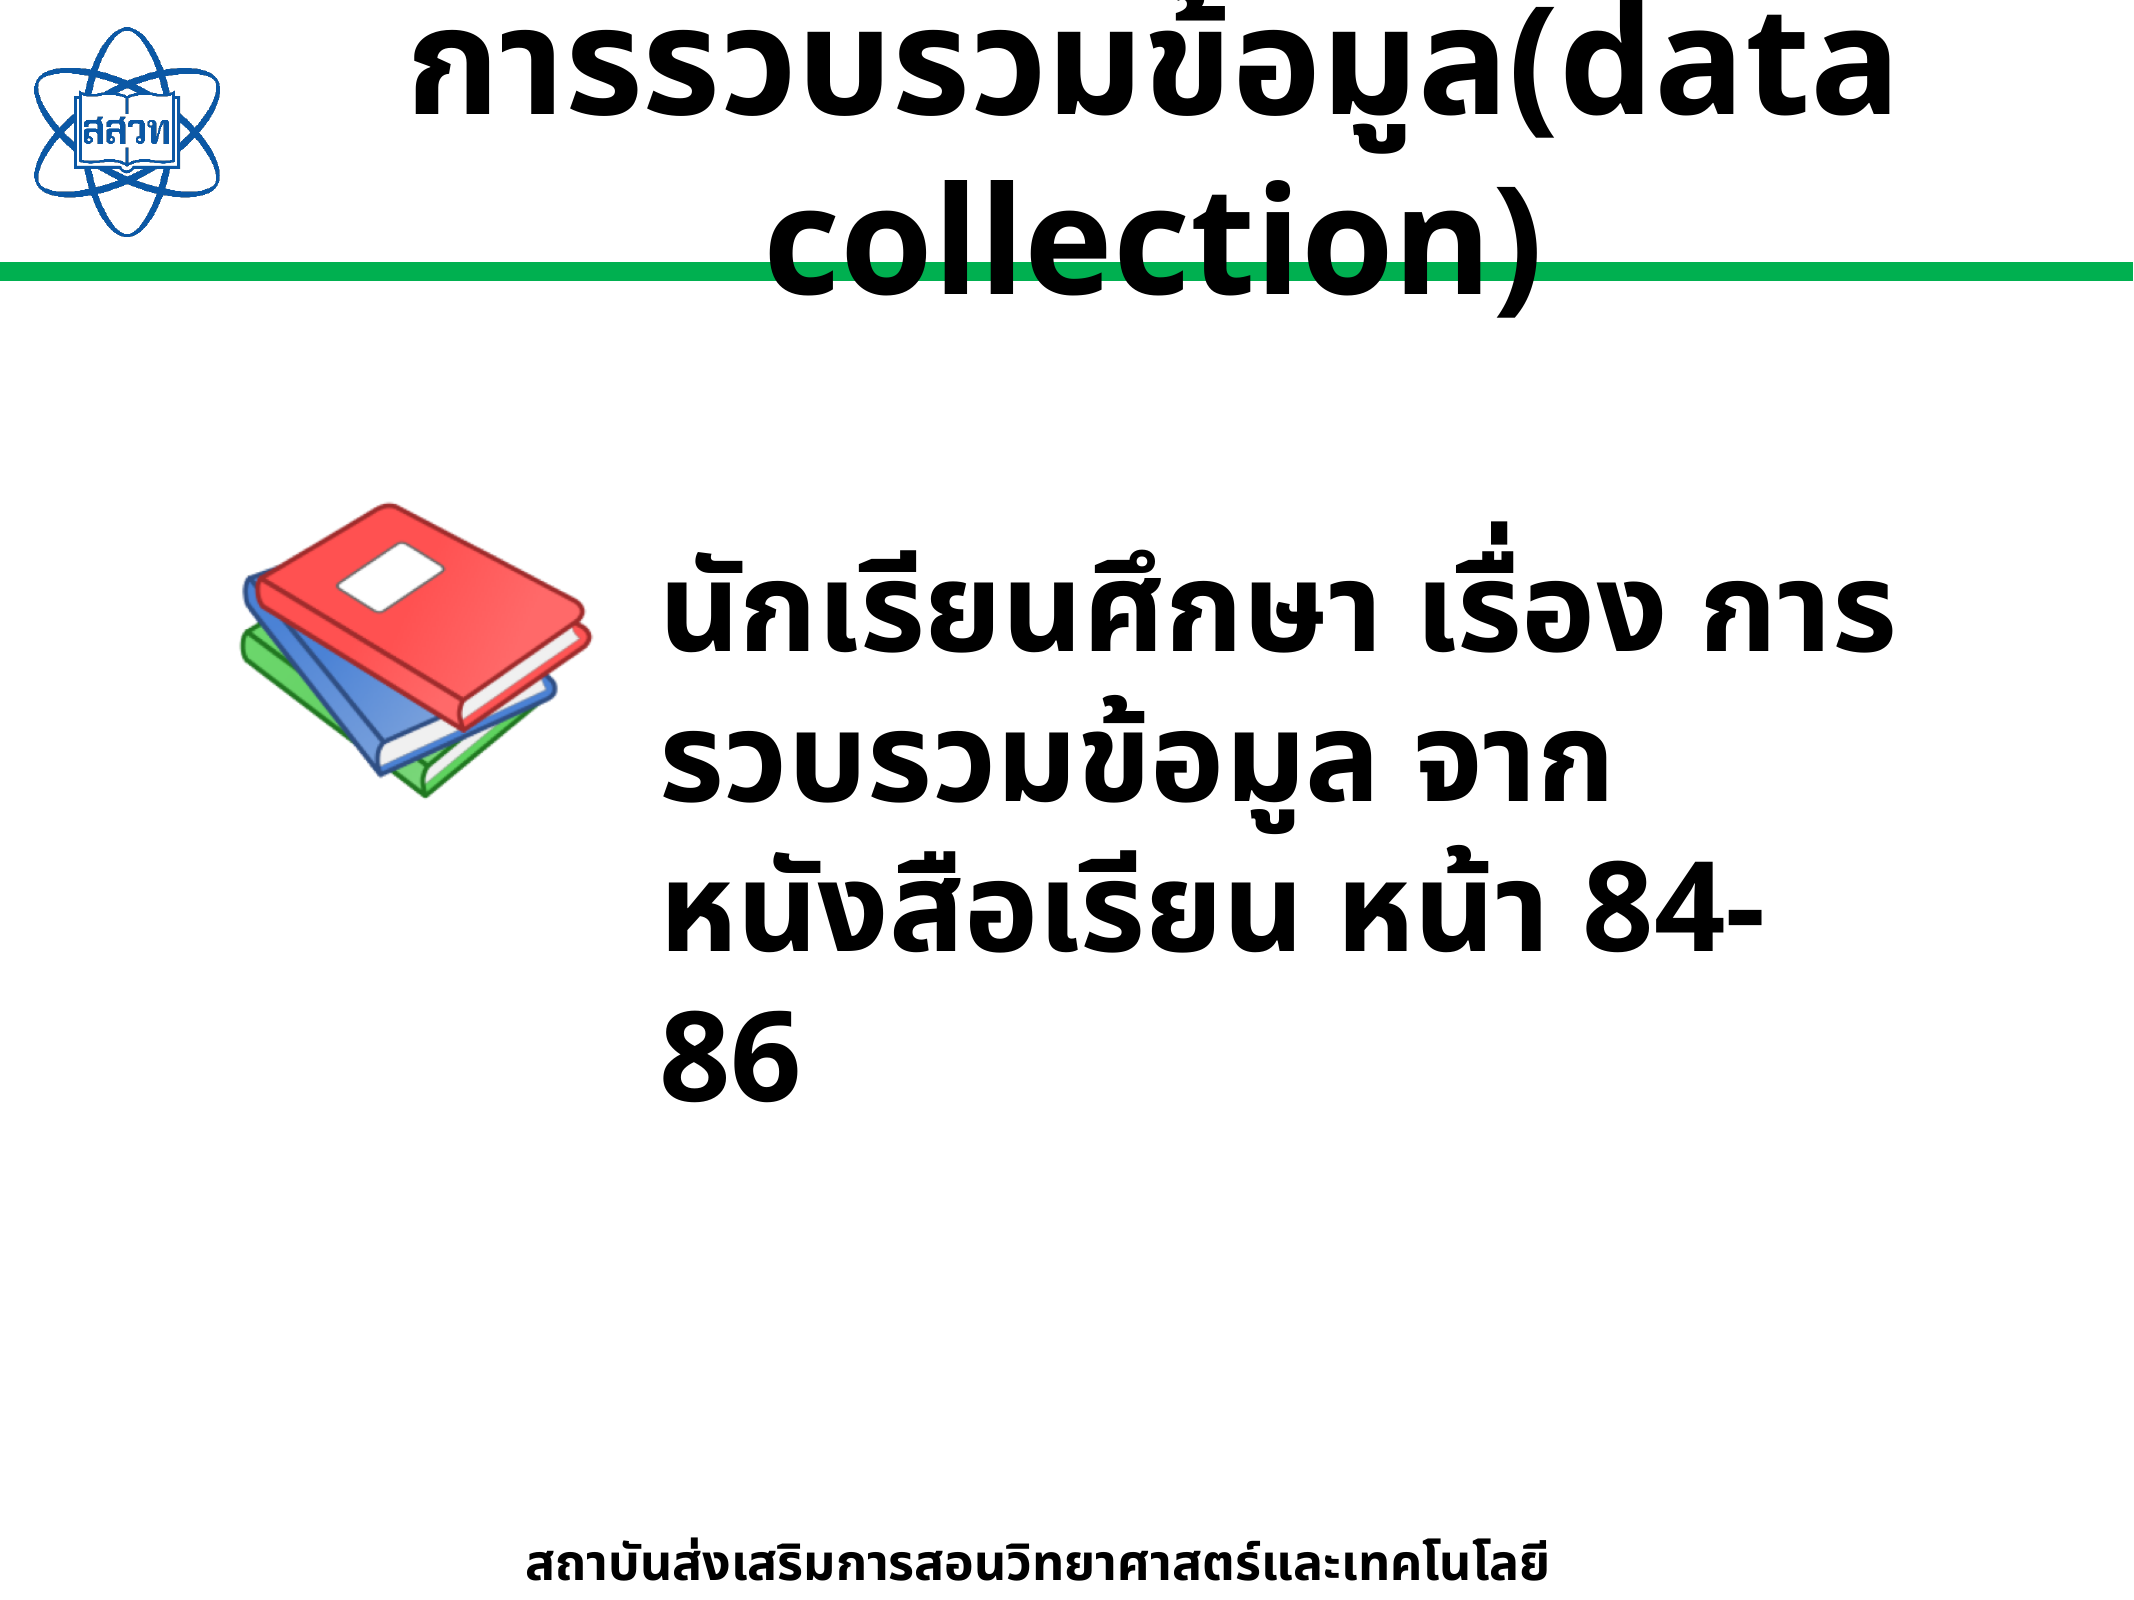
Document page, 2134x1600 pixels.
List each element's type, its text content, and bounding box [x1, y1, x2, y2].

text_box นักเรียนศึกษา เรื่อง การรวบรวมข้อมูล จากหนังสือเรียน หน้า 84-86 [644, 518, 1917, 1134]
text_box สถาบันส่งเสริมการสอนวิทยาศาสตร์และเทคโนโลยี [74, 1522, 2002, 1589]
picture [218, 485, 717, 838]
picture [33, 27, 220, 237]
text_box การรวบรวมข้อมูล(data collection) [305, 0, 2002, 269]
text_box การรวบรวมข้อมูล(data collection) [305, 274, 2002, 333]
